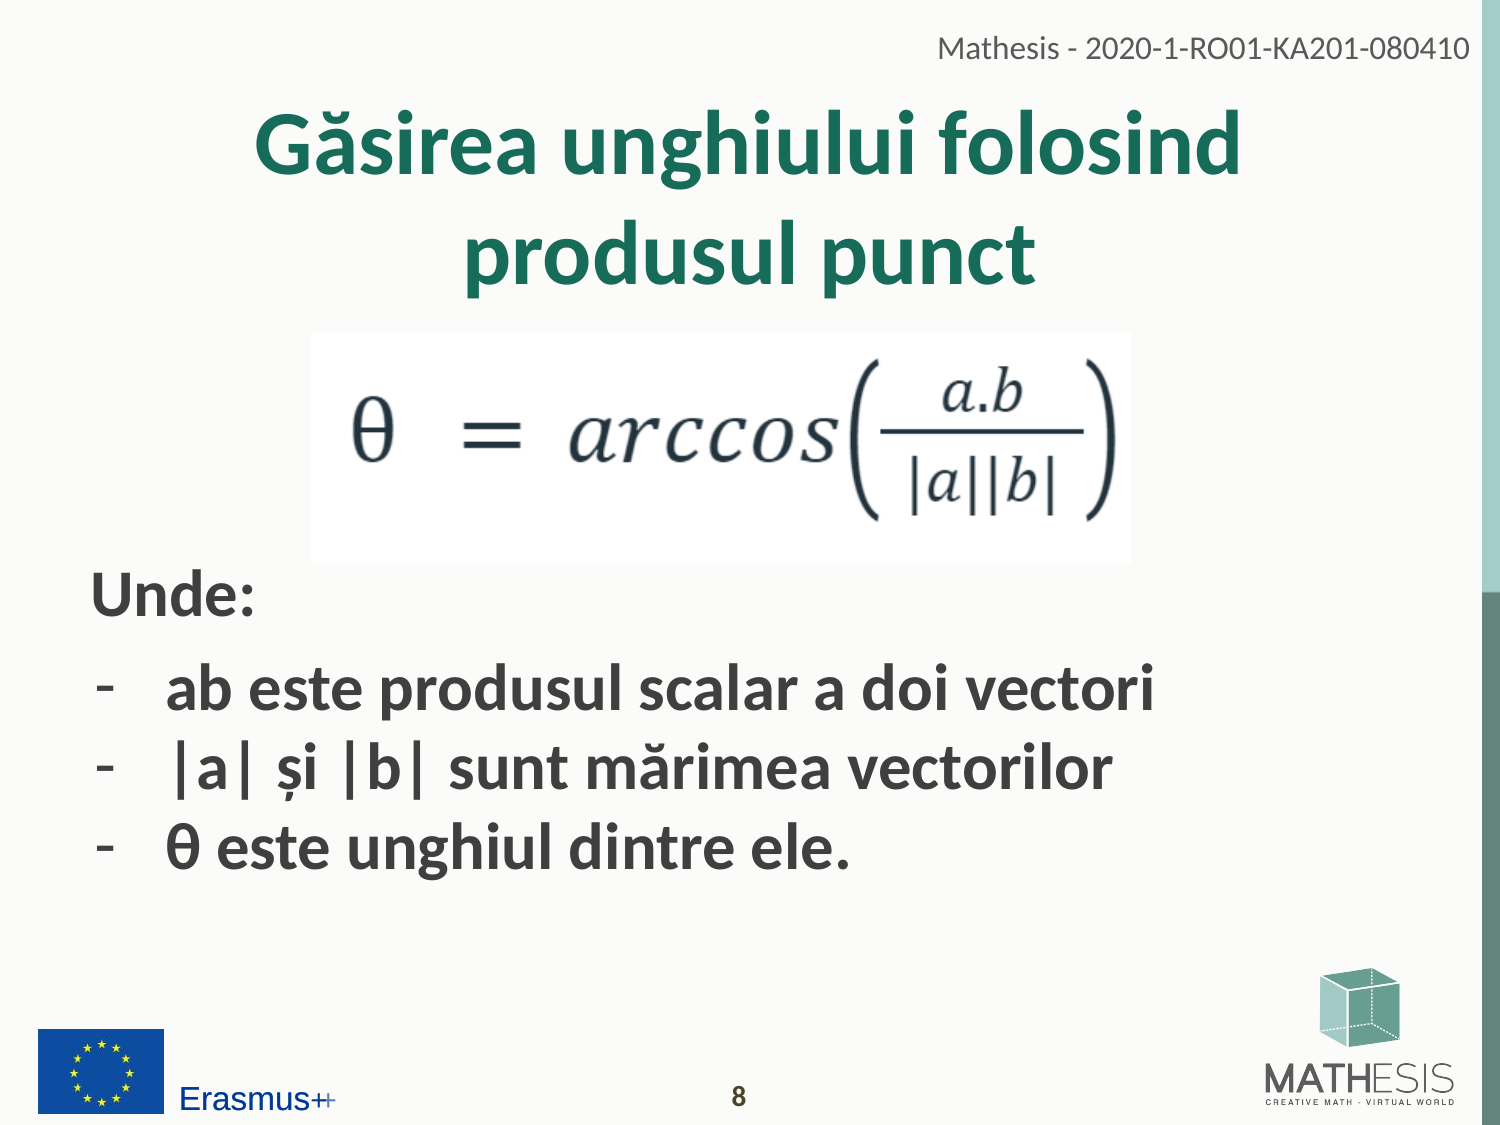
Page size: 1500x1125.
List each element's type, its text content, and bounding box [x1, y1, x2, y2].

picture [38, 1029, 164, 1114]
picture [311, 332, 1131, 563]
list Unde: ab este produsul scalar a doi vectori |a| și |b| sunt mărimea vectorilor θ este unghiul dintre ele. [75, 262, 1425, 1005]
title Găsirea unghiului folosind produsul punct [75, 75, 1425, 262]
